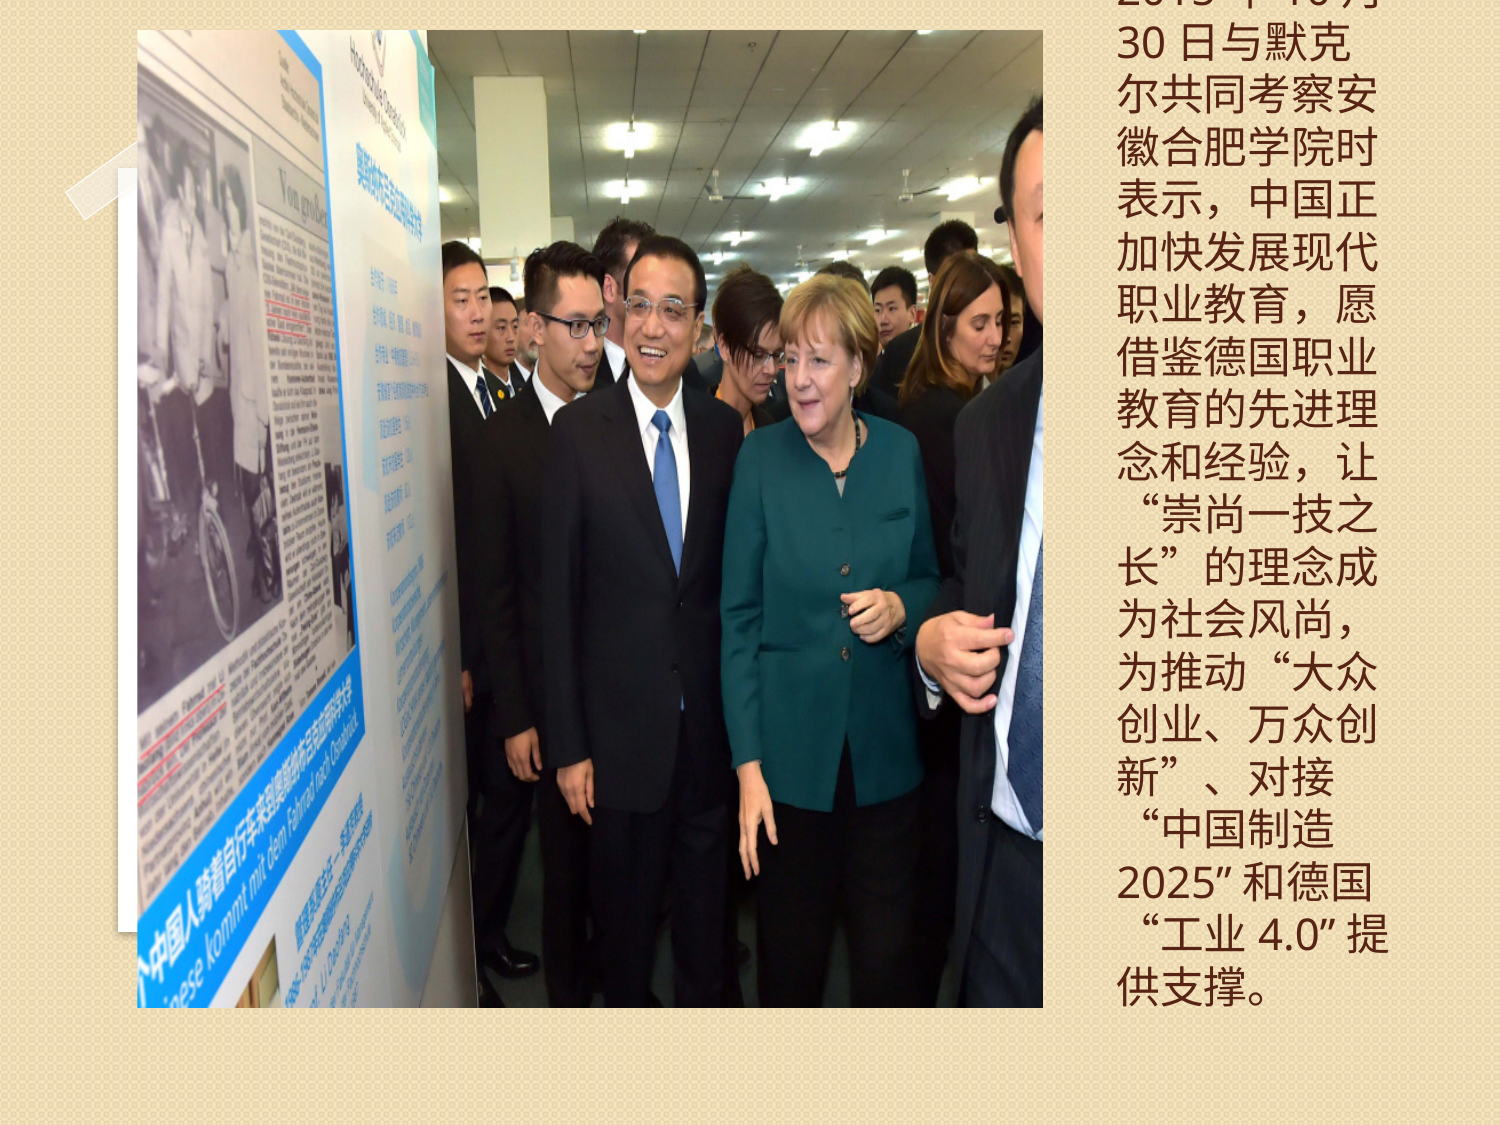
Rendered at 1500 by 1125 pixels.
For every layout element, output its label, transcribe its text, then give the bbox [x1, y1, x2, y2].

picture [137, 30, 1044, 1009]
title 李克强总理2015年10月30日与默克尔共同考察安徽合肥学院时表示，中国正加快发展现代职业教育，愿借鉴德国职业教育的先进理念和经验，让“崇尚一技之长”的理念成为社会风尚，为推动“大众创业、万众创新”、对接“中国制造2025”和德国“工业4.0”提供支撑。 [1101, 35, 1407, 1020]
